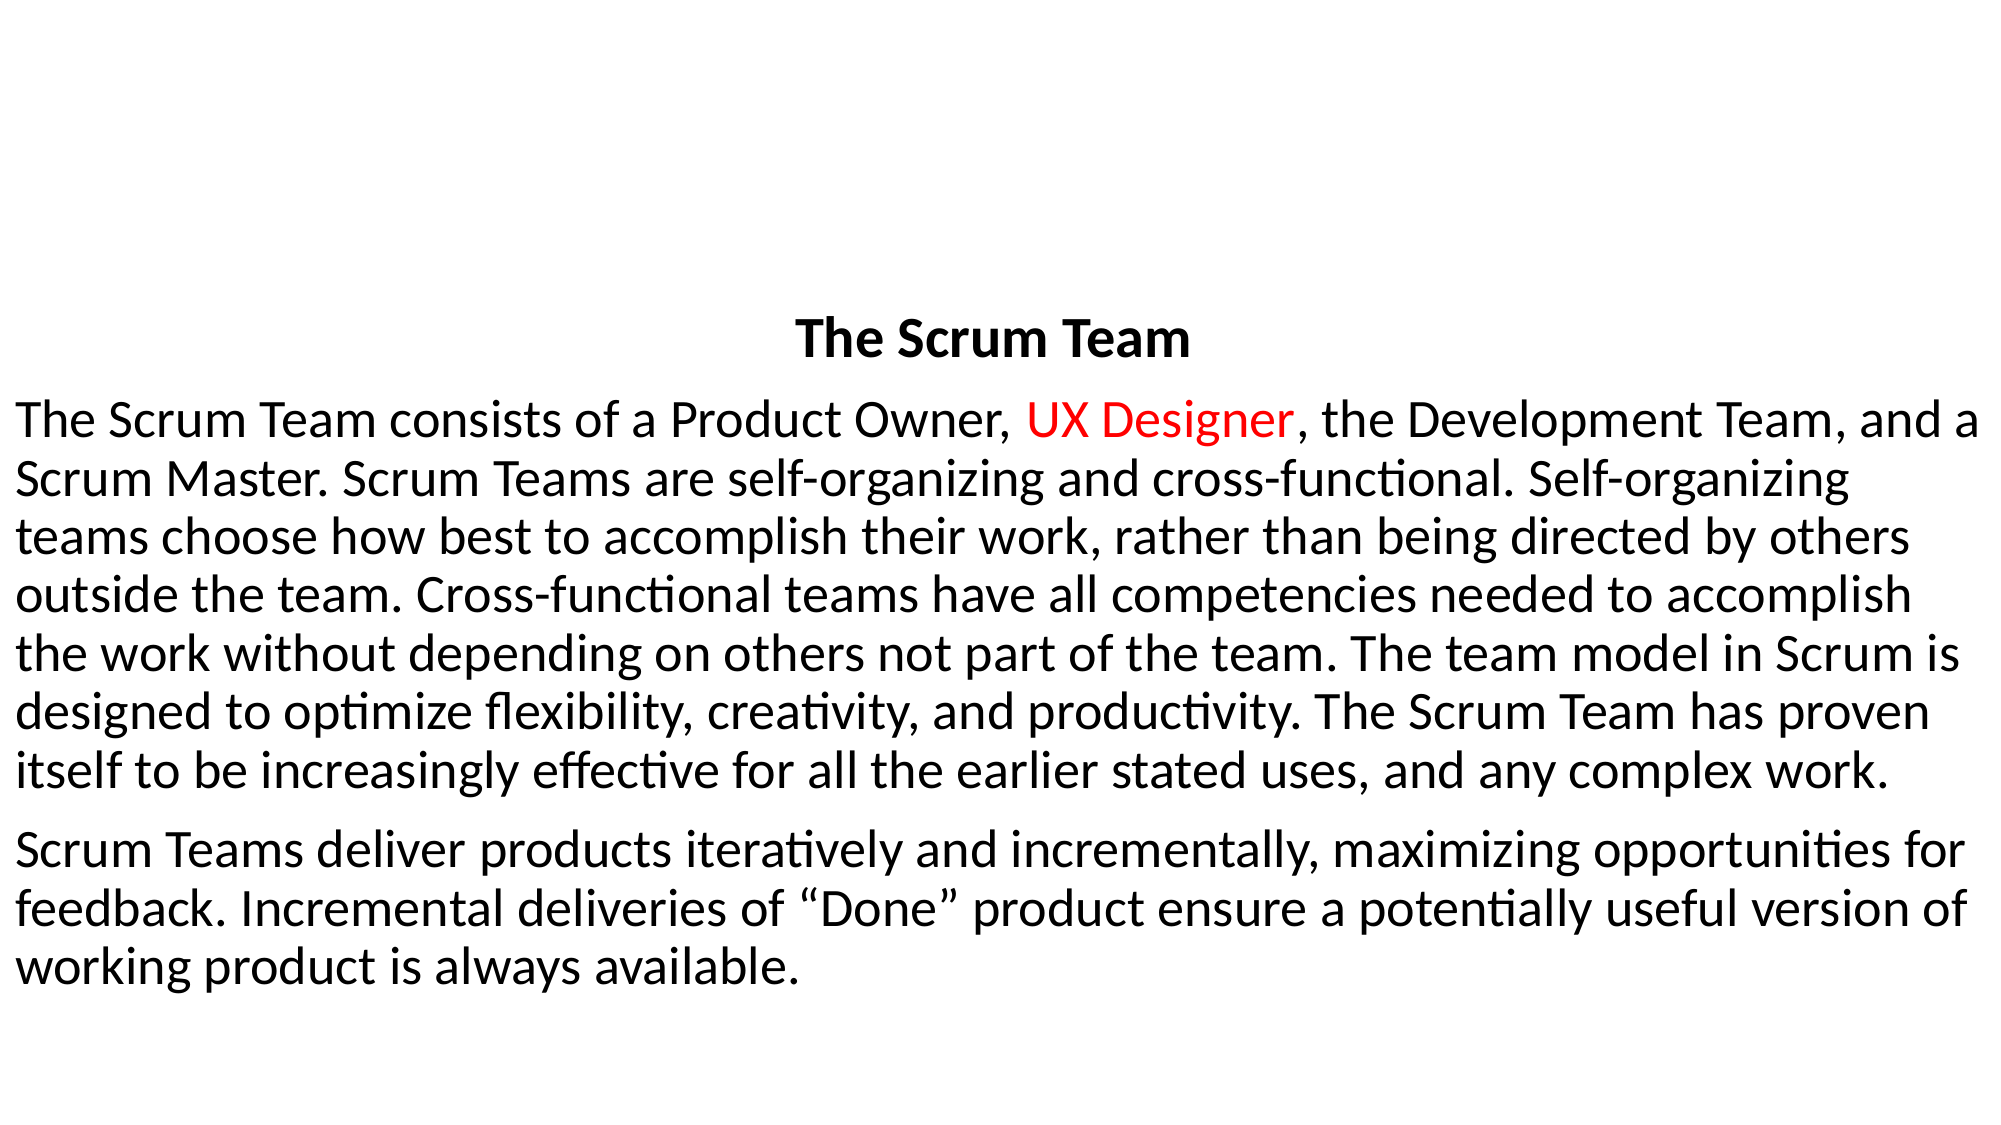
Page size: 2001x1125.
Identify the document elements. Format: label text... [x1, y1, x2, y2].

list The Scrum Team The Scrum Team consists of a Product Owner, UX Designer, the Development Team, and a Scrum Master. Scrum Teams are self-organizing and cross-functional. Self-organizing teams choose how best to accomplish their work, rather than being directed by others outside the team. Cross-functional teams have all competencies needed to accomplish the work without depending on others not part of the team. The team model in Scrum is designed to optimize flexibility, creativity, and productivity. The Scrum Team has proven itself to be increasingly effective for all the earlier stated uses, and any complex work. Scrum Teams deliver products iteratively and incrementally, maximizing opportunities for feedback. Incremental deliveries of “Done” product ensure a potentially useful version of working product is always available. [0, 299, 2000, 1014]
